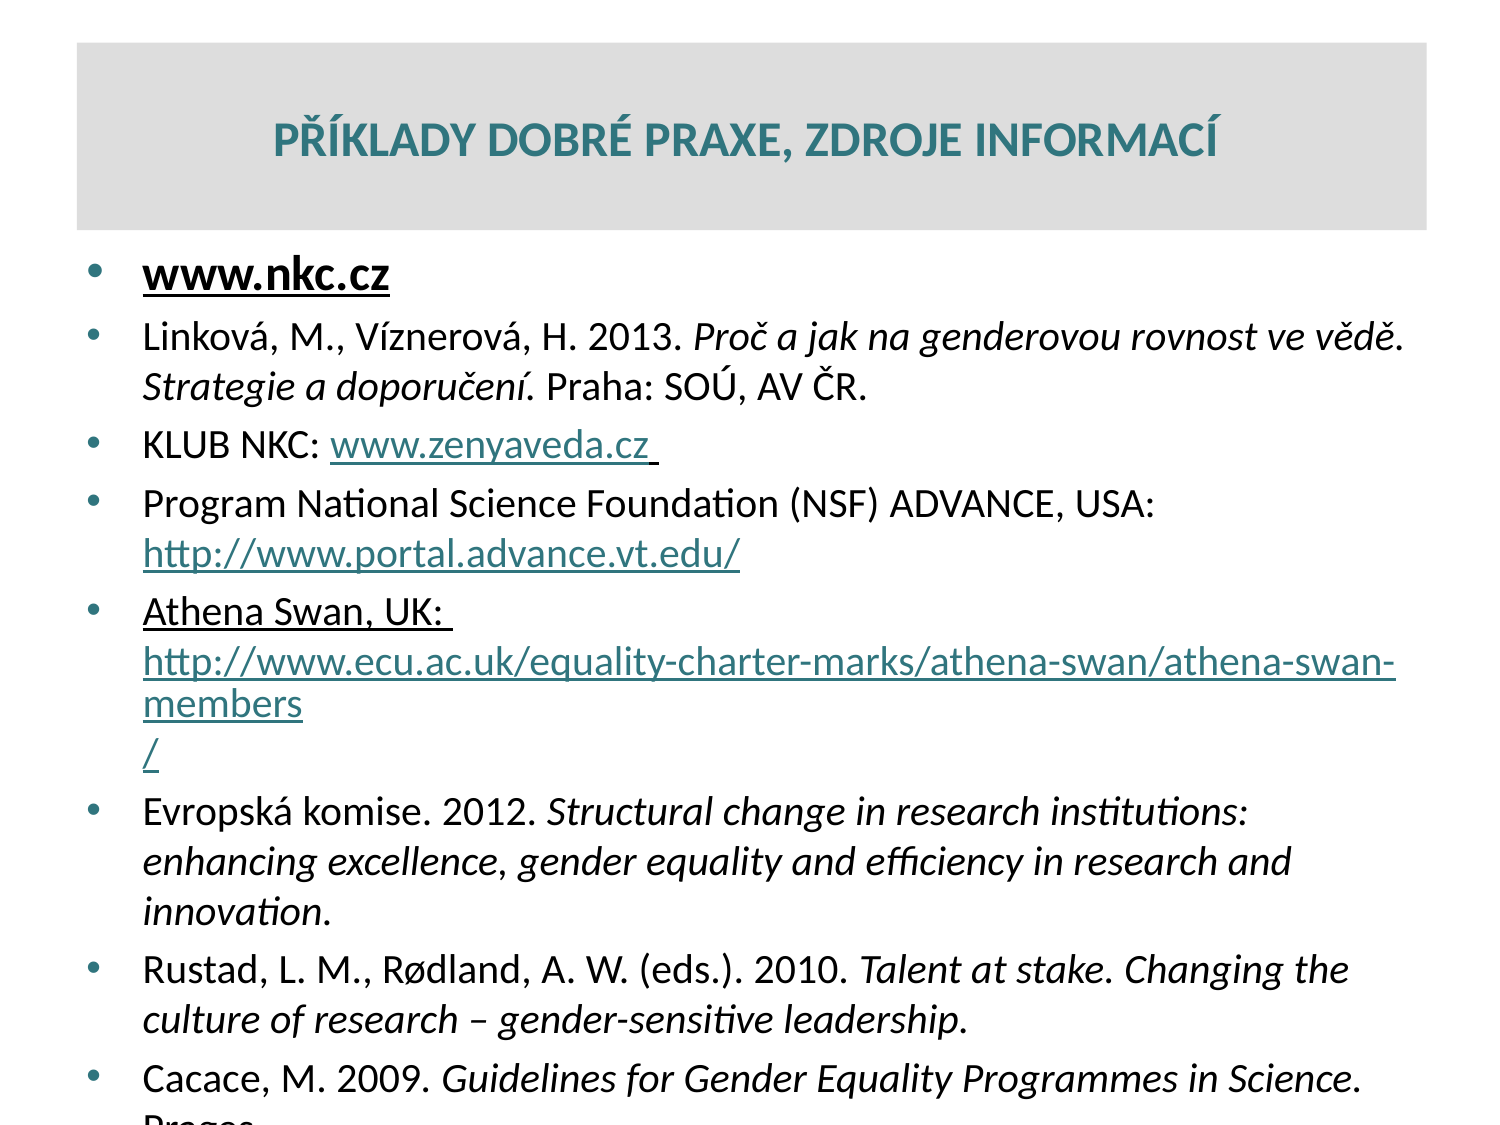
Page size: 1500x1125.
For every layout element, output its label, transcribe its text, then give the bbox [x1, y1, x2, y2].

text_box PŘÍKLADY DOBRÉ PRAXE, ZDROJE INFORMACÍ [76, 42, 1427, 231]
list www.nkc.cz Linková, M., Víznerová, H. 2013. Proč a jak na genderovou rovnost ve vědě. Strategie a doporučení. Praha: SOÚ, AV ČR. KLUB NKC: www.zenyaveda.cz Program National Science Foundation (NSF) ADVANCE, USA: http://www.portal.advance.vt.edu/ Athena Swan, UK: http://www.ecu.ac.uk/equality-charter-marks/athena-swan/athena-swan-members/ Evropská komise. 2012. Structural change in research institutions: enhancing excellence, gender equality and efficiency in research and innovation. Rustad, L. M., Rødland, A. W. (eds.). 2010. Talent at stake. Changing the culture of research – gender-sensitive leadership. Cacace, M. 2009. Guidelines for Gender Equality Programmes in Science. Prages. [71, 232, 1422, 1018]
